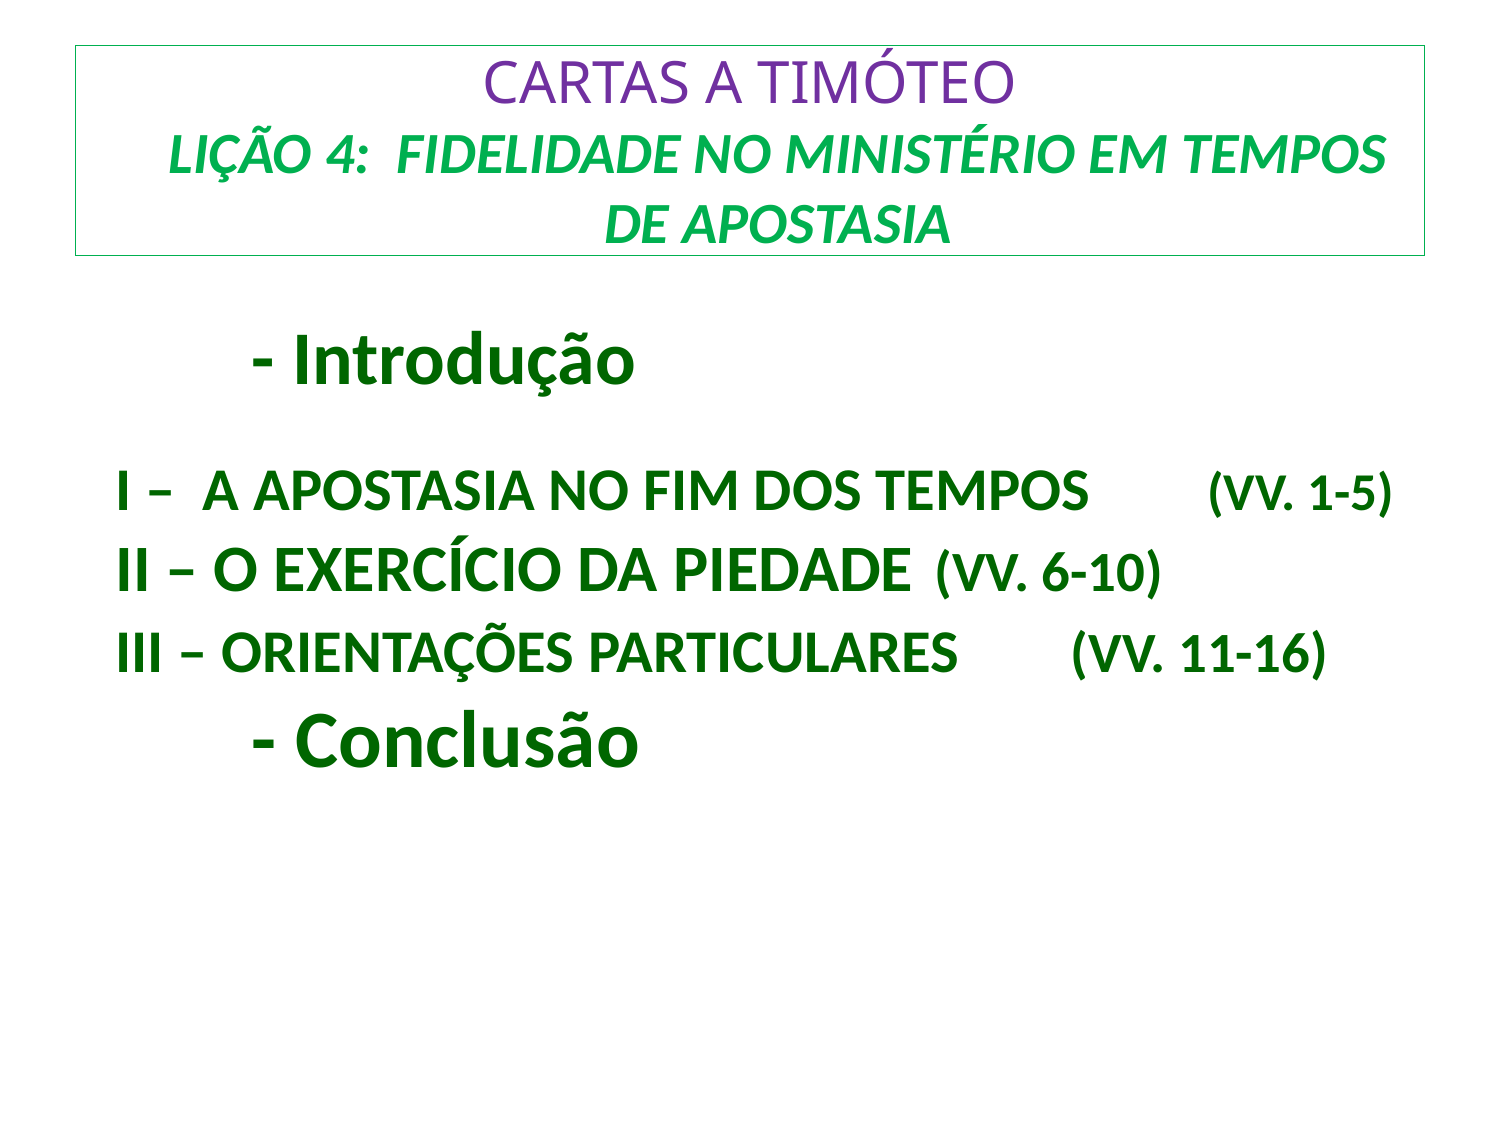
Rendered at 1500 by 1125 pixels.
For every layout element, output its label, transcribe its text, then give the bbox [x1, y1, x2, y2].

title CARTAS A TIMÓTEO LIÇÃO 4: FIDELIDADE NO MINISTÉRIO EM TEMPOS DE APOSTASIA [75, 45, 1425, 256]
list - Introdução I – A APOSTASIA NO FIM DOS TEMPOS (VV. 1-5) II – O EXERCÍCIO DA PIEDADE (VV. 6-10) III – ORIENTAÇÕES PARTICULARES (VV. 11-16) - Conclusão [100, 255, 1424, 975]
